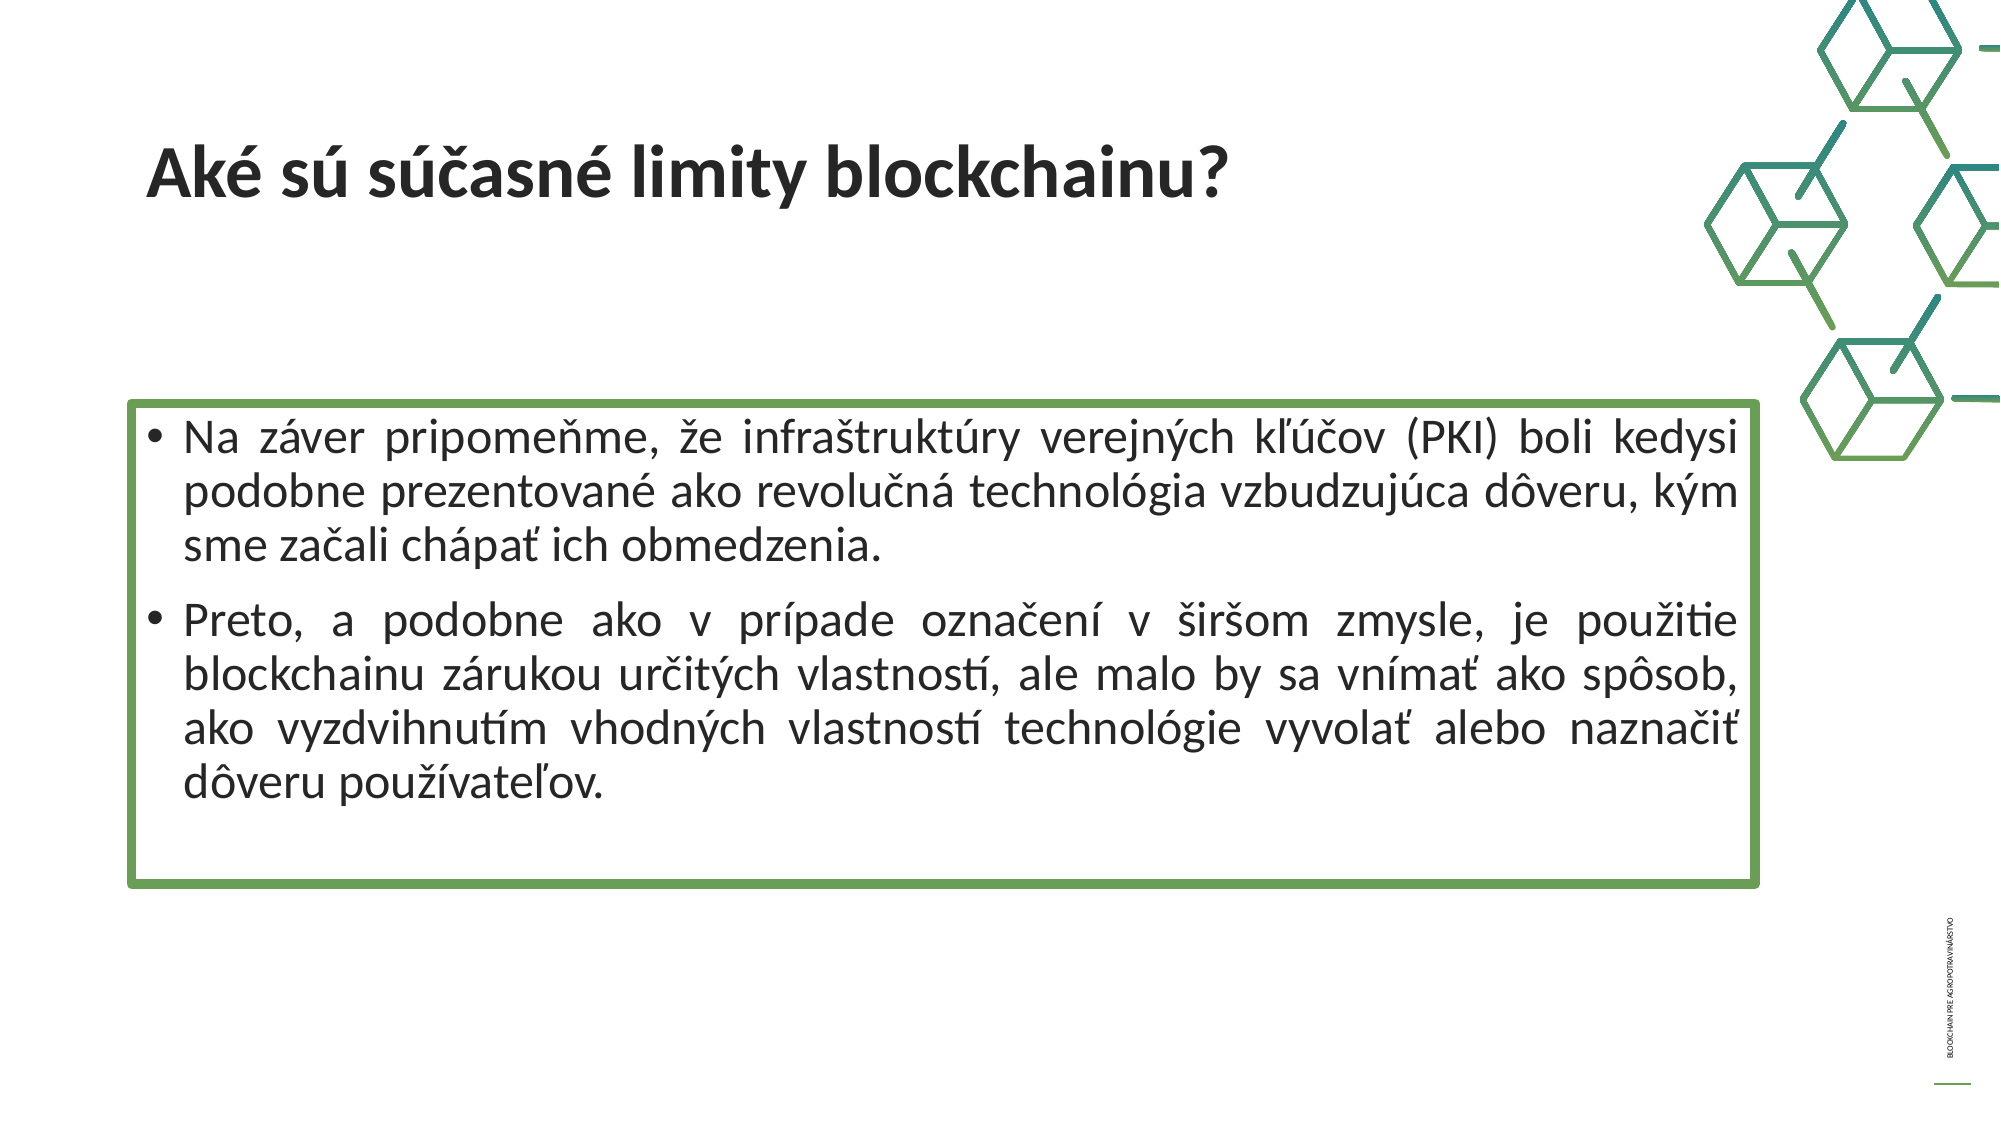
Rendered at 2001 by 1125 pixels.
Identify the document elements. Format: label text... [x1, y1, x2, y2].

list Aké sú súčasné limity blockchainu? [130, 124, 1698, 257]
list Na záver pripomeňme, že infraštruktúry verejných kľúčov (PKI) boli kedysi podobne prezentované ako revolučná technológia vzbudzujúca dôveru, kým sme začali chápať ich obmedzenia. Preto, a podobne ako v prípade označení v širšom zmysle, je použitie blockchainu zárukou určitých vlastností, ale malo by sa vnímať ako spôsob, ako vyzdvihnutím vhodných vlastností technológie vyvolať alebo naznačiť dôveru používateľov. [131, 403, 1755, 884]
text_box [1703, 0, 2000, 462]
